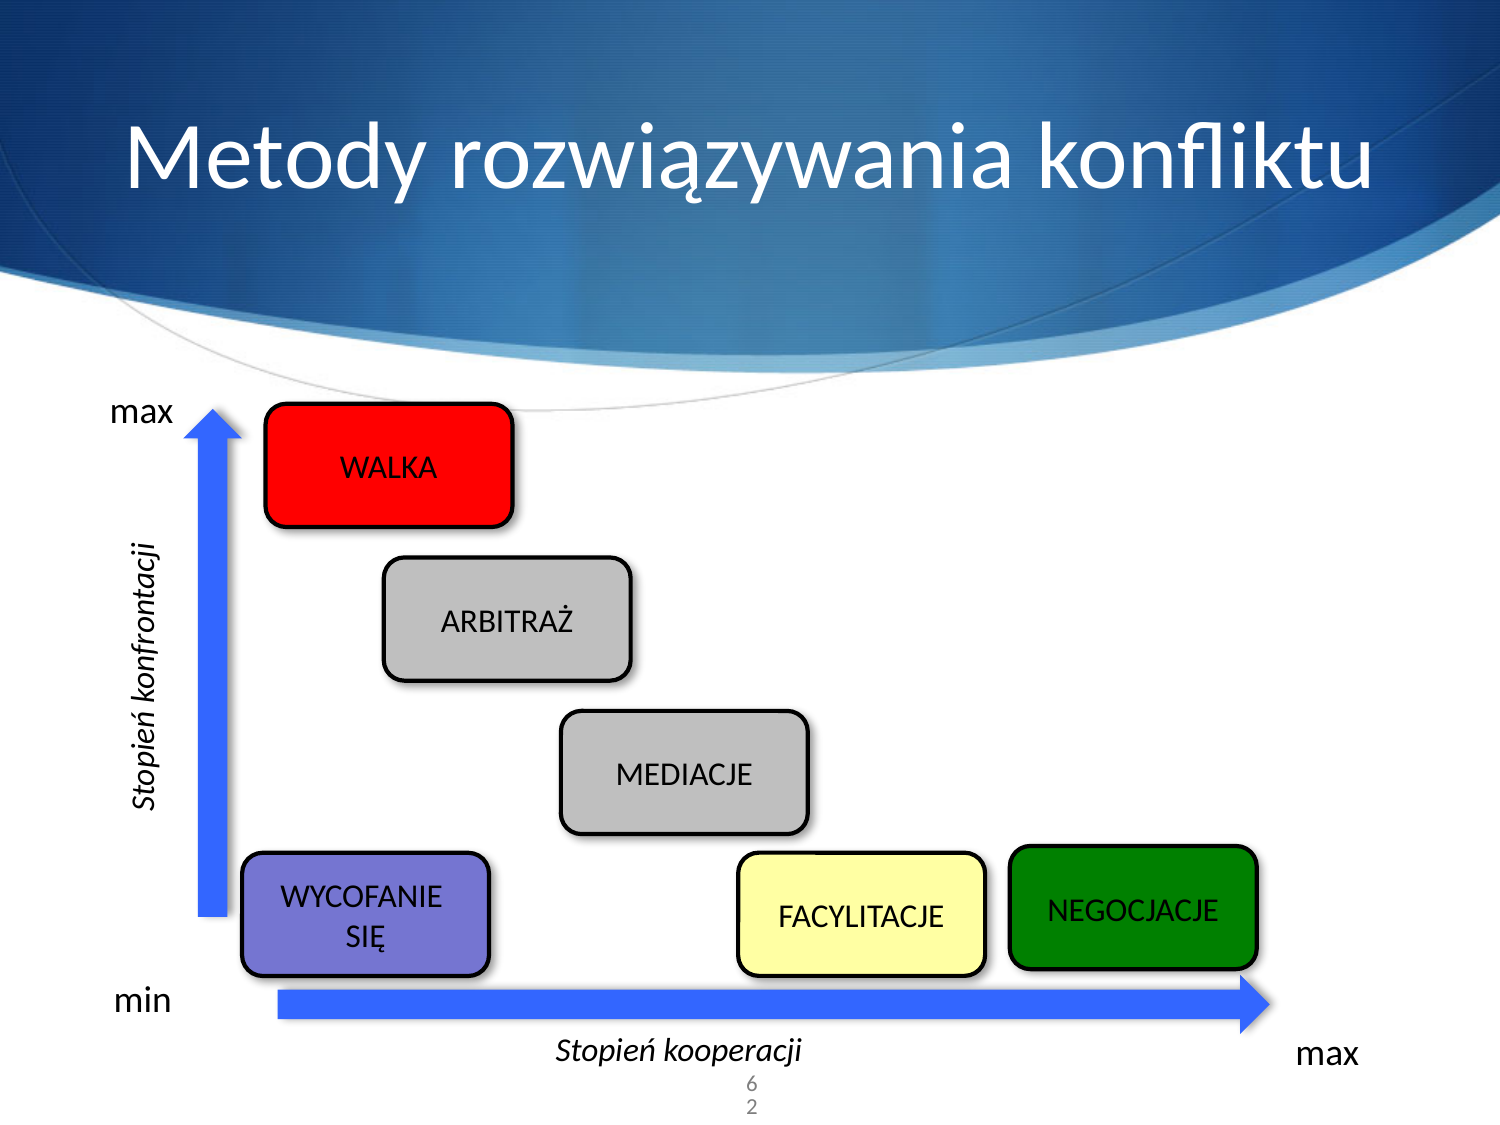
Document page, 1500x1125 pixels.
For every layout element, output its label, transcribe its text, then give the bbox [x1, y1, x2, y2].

text_box min [88, 966, 203, 1023]
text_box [383, 557, 631, 681]
title Metody rozwiązywania konfliktu [75, 0, 1425, 301]
text_box max [1273, 1019, 1388, 1075]
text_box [265, 403, 513, 528]
text_box [183, 408, 243, 917]
slide_number 62 [730, 1062, 769, 1103]
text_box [241, 852, 490, 977]
text_box Stopień konfrontacji [112, 460, 175, 888]
text_box Stopień kooperacji [300, 1025, 1065, 1083]
text_box max [87, 377, 202, 433]
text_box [560, 710, 808, 835]
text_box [737, 852, 986, 977]
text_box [1009, 845, 1257, 970]
text_box [277, 979, 1270, 1034]
picture [0, 0, 1500, 1125]
